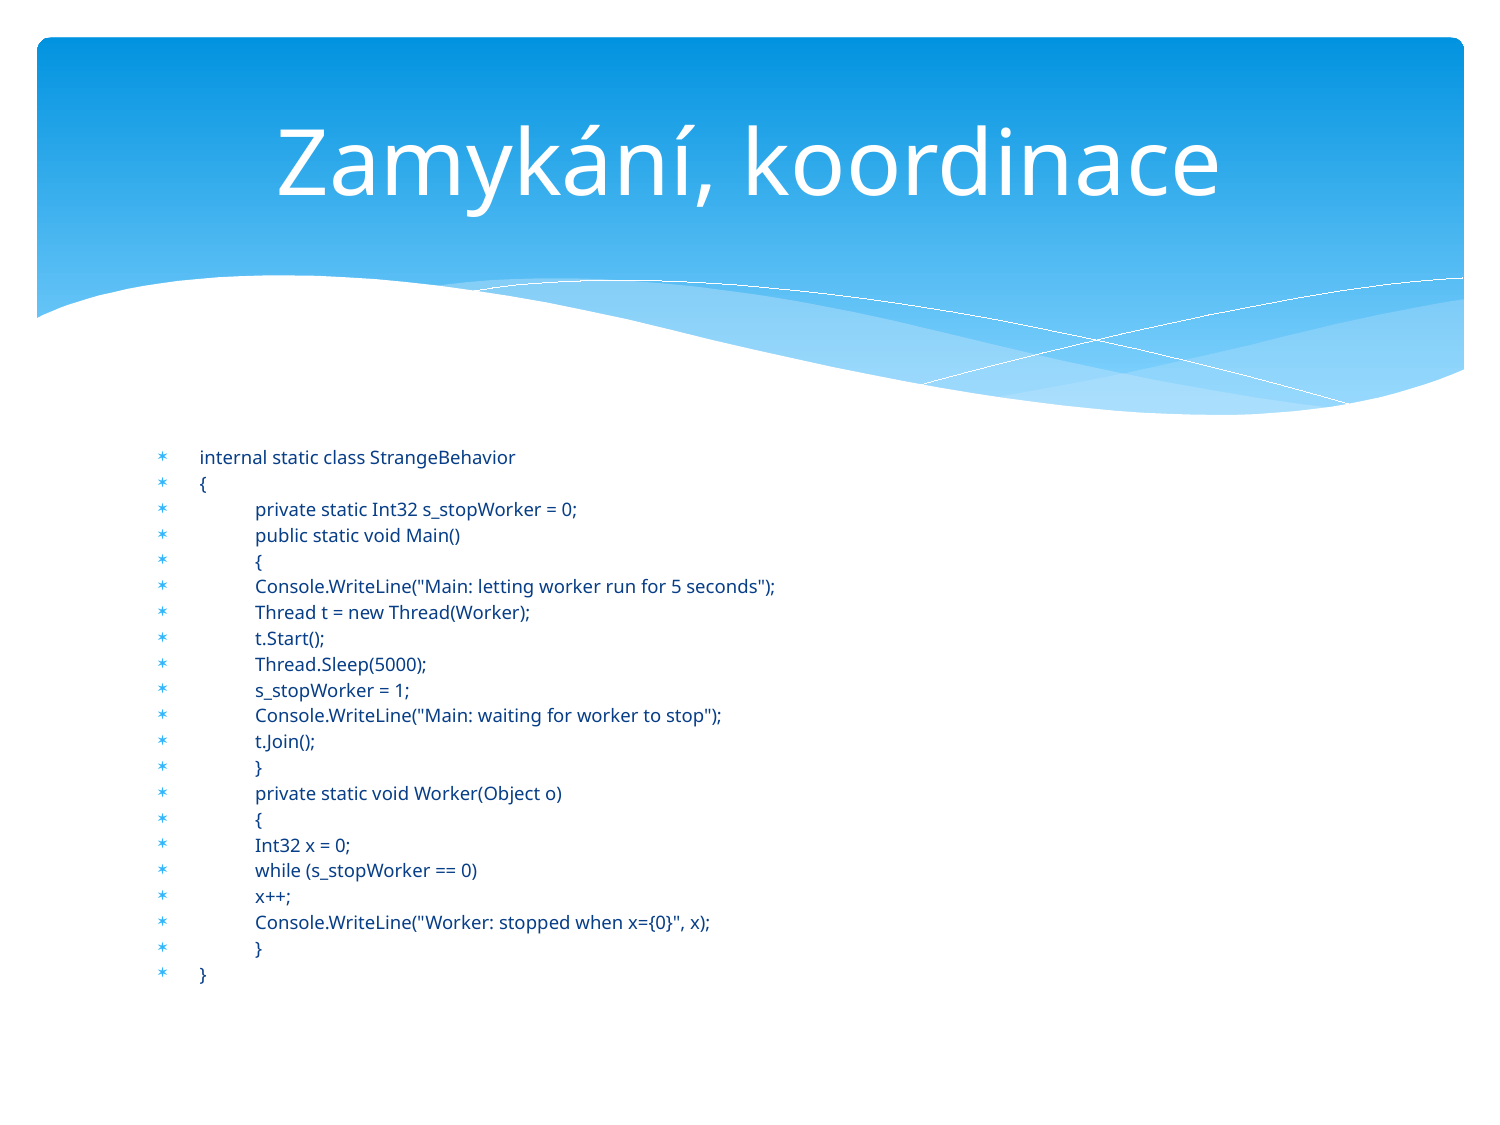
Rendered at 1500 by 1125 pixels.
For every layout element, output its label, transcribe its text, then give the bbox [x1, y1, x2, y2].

title Zamykání, koordinace [75, 55, 1425, 261]
list internal static class StrangeBehavior { private static Int32 s_stopWorker = 0; public static void Main() { Console.WriteLine("Main: letting worker run for 5 seconds"); Thread t = new Thread(Worker); t.Start(); Thread.Sleep(5000); s_stopWorker = 1; Console.WriteLine("Main: waiting for worker to stop"); t.Join(); } private static void Worker(Object o) { Int32 x = 0; while (s_stopWorker == 0) x++; Console.WriteLine("Worker: stopped when x={0}", x); } } [143, 438, 1359, 1005]
